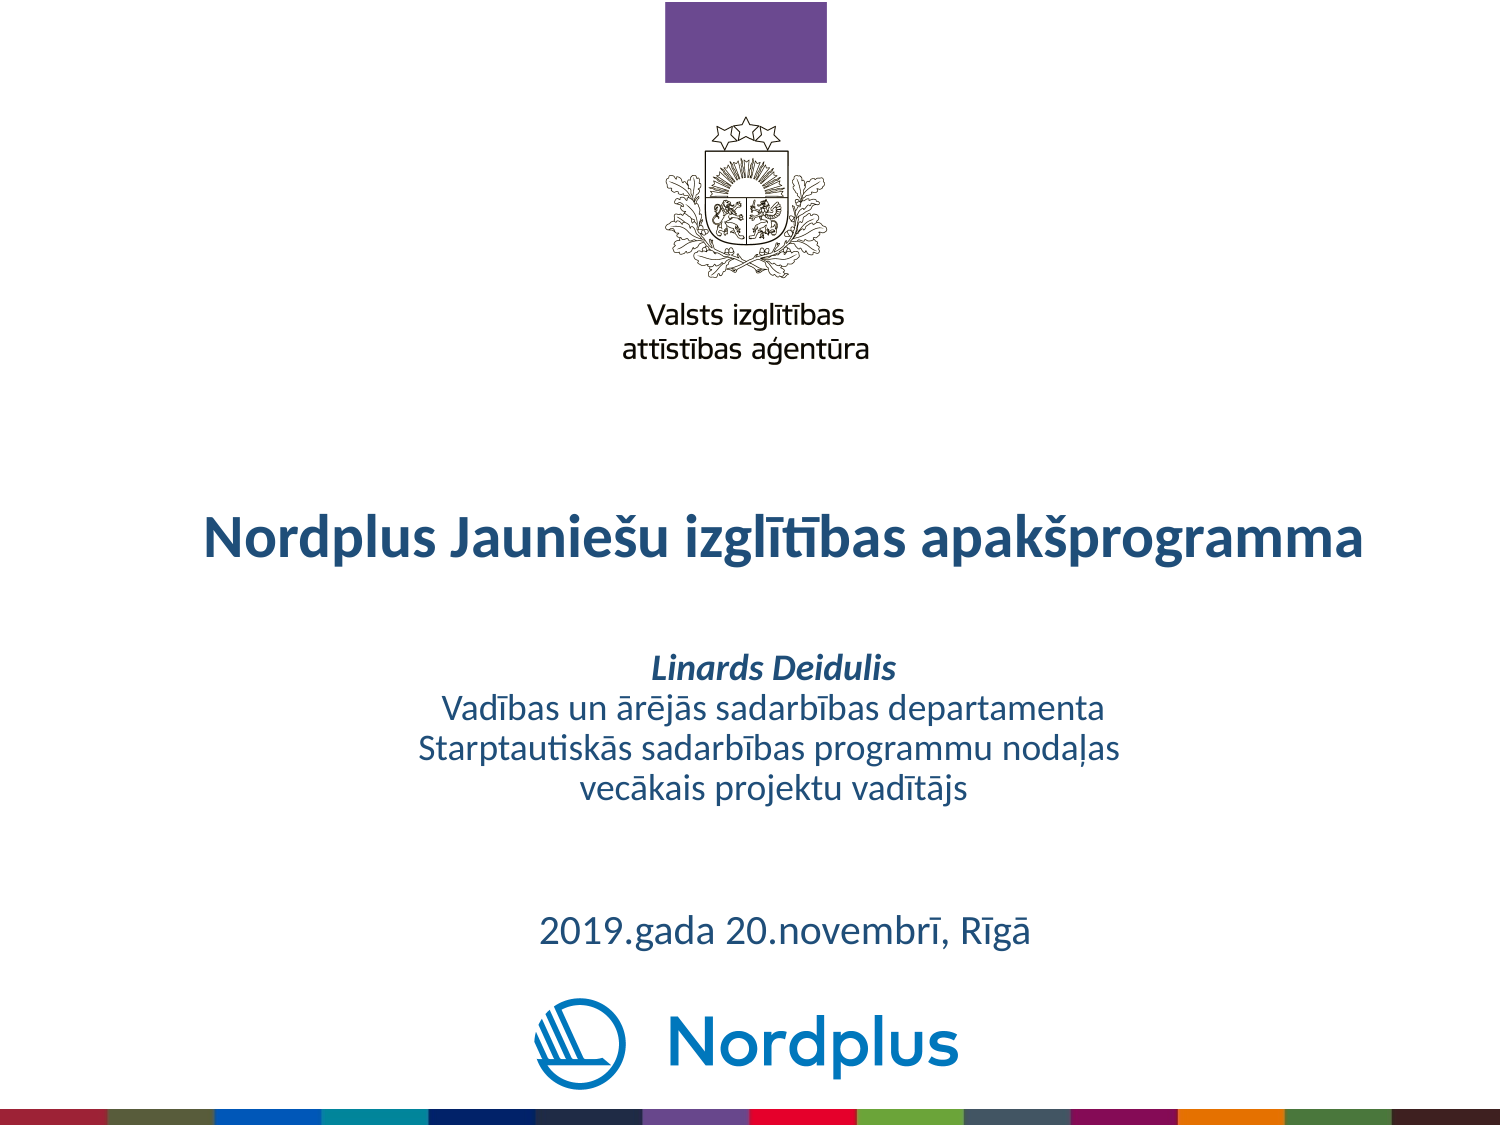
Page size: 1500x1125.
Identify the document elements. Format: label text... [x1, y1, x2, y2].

picture [0, 0, 1500, 1125]
title Nordplus Jauniešu izglītības apakšprogramma [175, 456, 1394, 579]
text_box Linards Deidulis Vadības un ārējās sadarbības departamenta Starptautiskās sadarbības programmu nodaļas vecākais projektu vadītājs [318, 641, 1230, 816]
text_box 2019.gada 20.novembrī, Rīgā [318, 894, 1252, 995]
